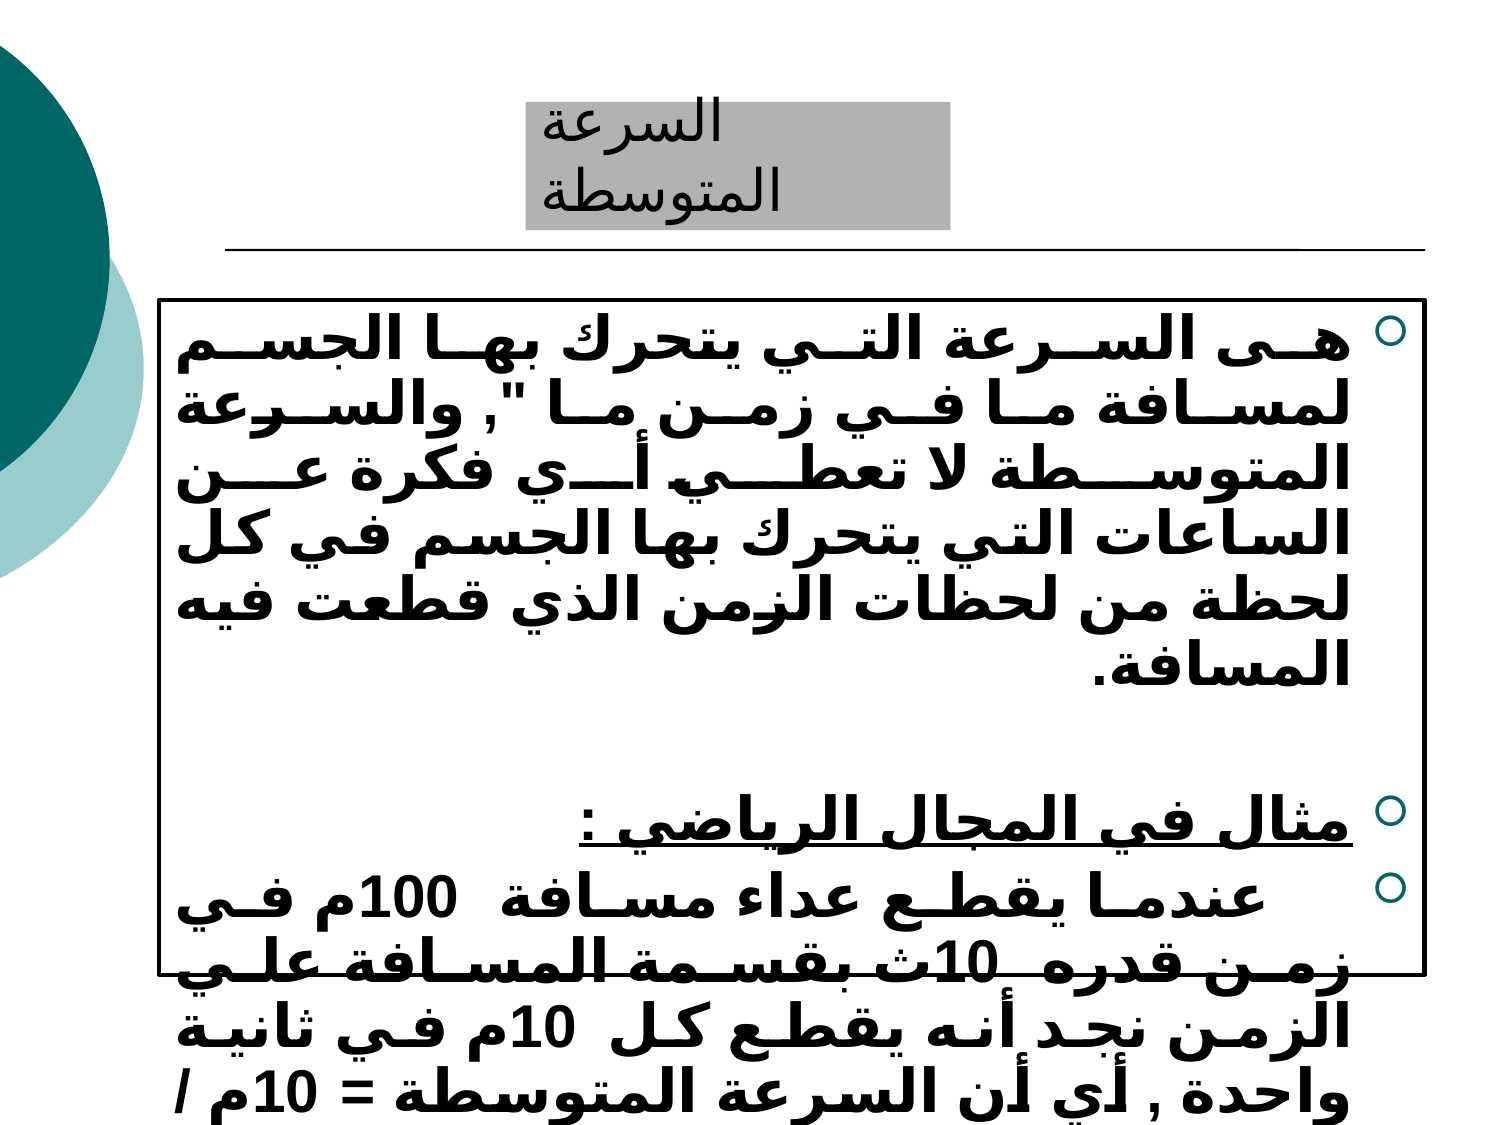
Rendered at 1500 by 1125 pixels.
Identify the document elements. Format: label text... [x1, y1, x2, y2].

title السرعة المتوسطة [525, 101, 951, 231]
list هى السرعة التي يتحرك بها الجسم لمسافة ما في زمن ما ", والسرعة المتوسطة لا تعطي أي فكرة عن الساعات التي يتحرك بها الجسم في كل لحظة من لحظات الزمن الذي قطعت فيه المسافة. مثال في المجال الرياضي : عندما يقطع عداء مسافة 100م في زمن قدره 10ث بقسمة المسافة علي الزمن نجد أنه يقطع كل 10م في ثانية واحدة , أي أن السرعة المتوسطة = 10م / ثانية . [157, 298, 1427, 977]
